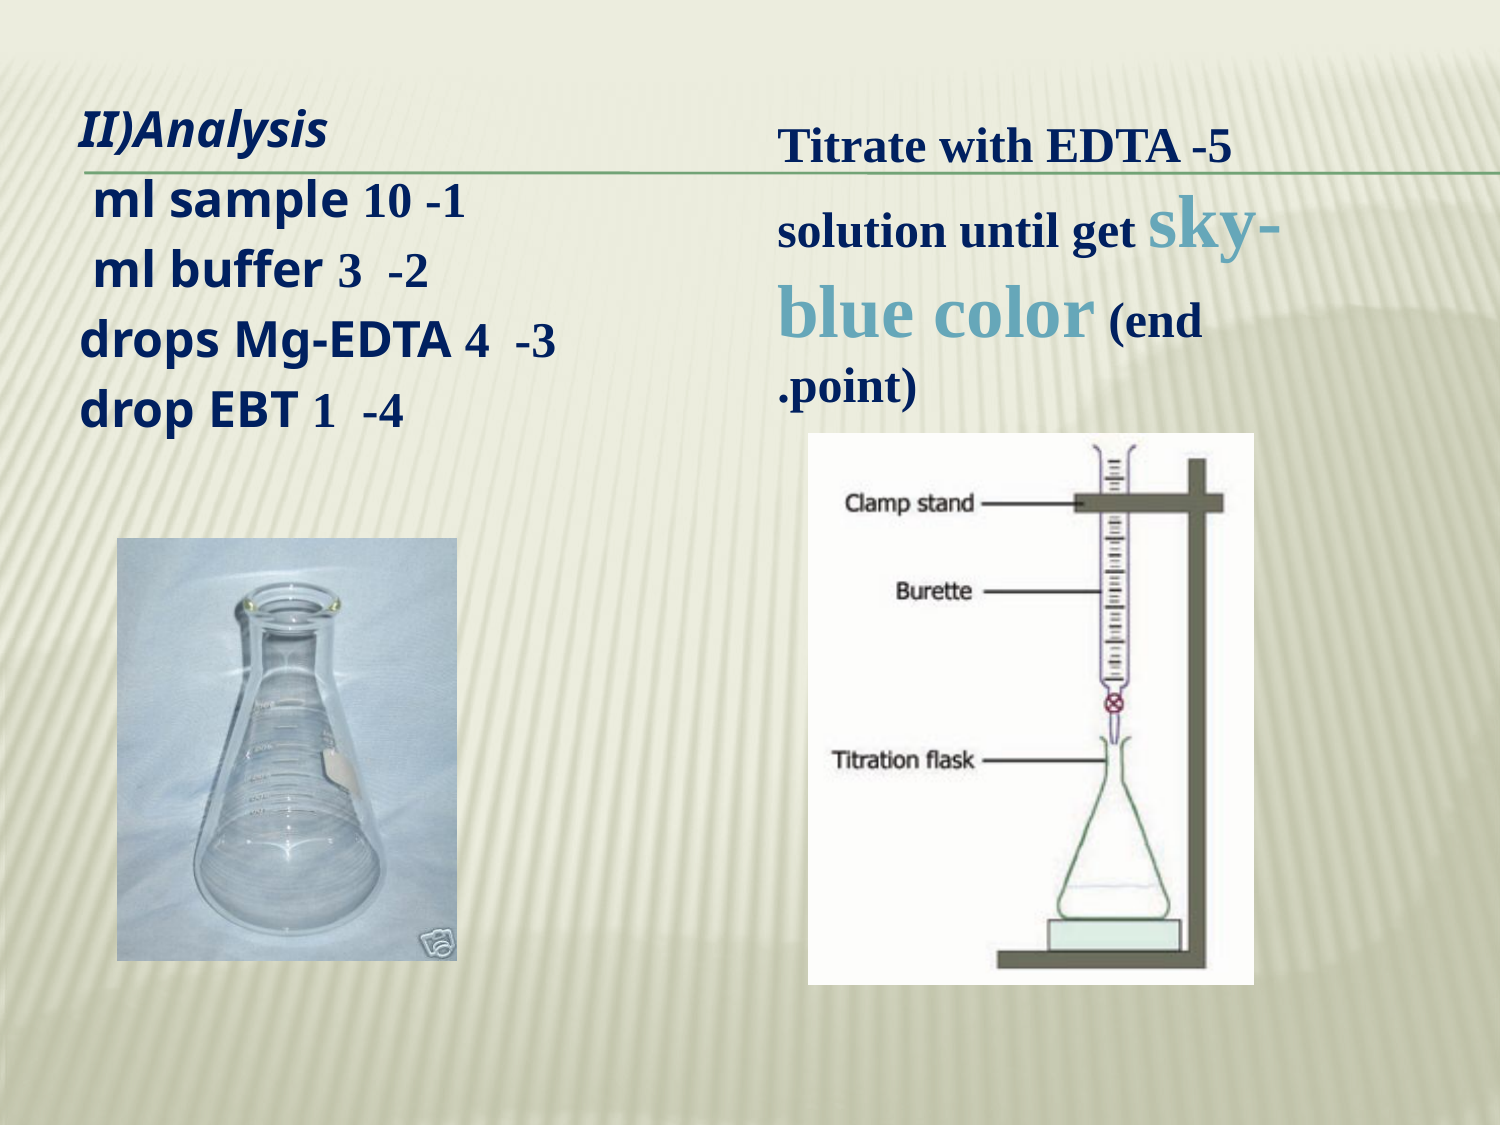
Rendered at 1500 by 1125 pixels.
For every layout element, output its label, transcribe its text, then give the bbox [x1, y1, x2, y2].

picture [808, 433, 1255, 985]
list II)Analysis 1- 10 ml sample 2- 3 ml buffer 3- 4 drops Mg-EDTA 4- 1 drop EBT [64, 90, 728, 990]
list 5- Titrate with EDTA solution until get sky-blue color (end point). [762, 105, 1425, 1005]
picture [116, 538, 458, 962]
